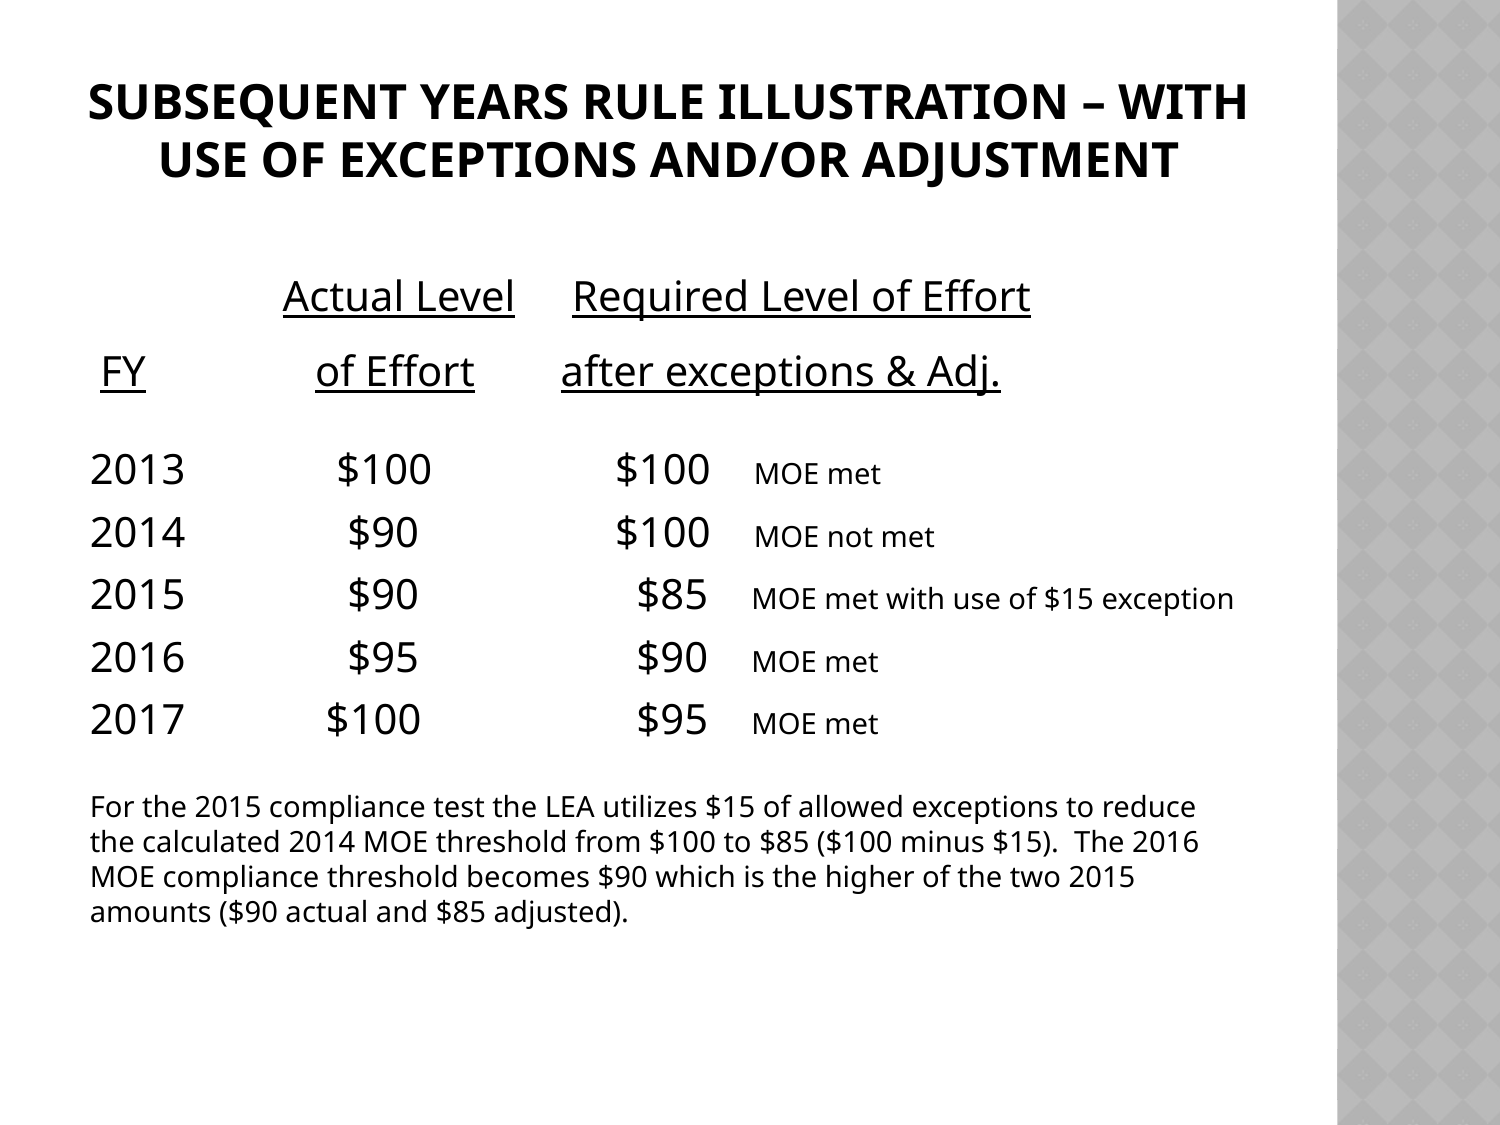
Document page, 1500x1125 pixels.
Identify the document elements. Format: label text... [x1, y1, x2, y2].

title Subsequent years rule illustration – with use of exceptions and/or adjustment [75, 52, 1263, 188]
list Actual Level Required Level of Effort FY of Effort after exceptions & Adj. 2013 $100 $100 MOE met 2014 $90 $100 MOE not met 2015 $90 $85 MOE met with use of $15 exception 2016 $95 $90 MOE met 2017 $100 $95 MOE met For the 2015 compliance test the LEA utilizes $15 of allowed exceptions to reduce the calculated 2014 MOE threshold from $100 to $85 ($100 minus $15). The 2016 MOE compliance threshold becomes $90 which is the higher of the two 2015 amounts ($90 actual and $85 adjusted). [75, 262, 1263, 1058]
